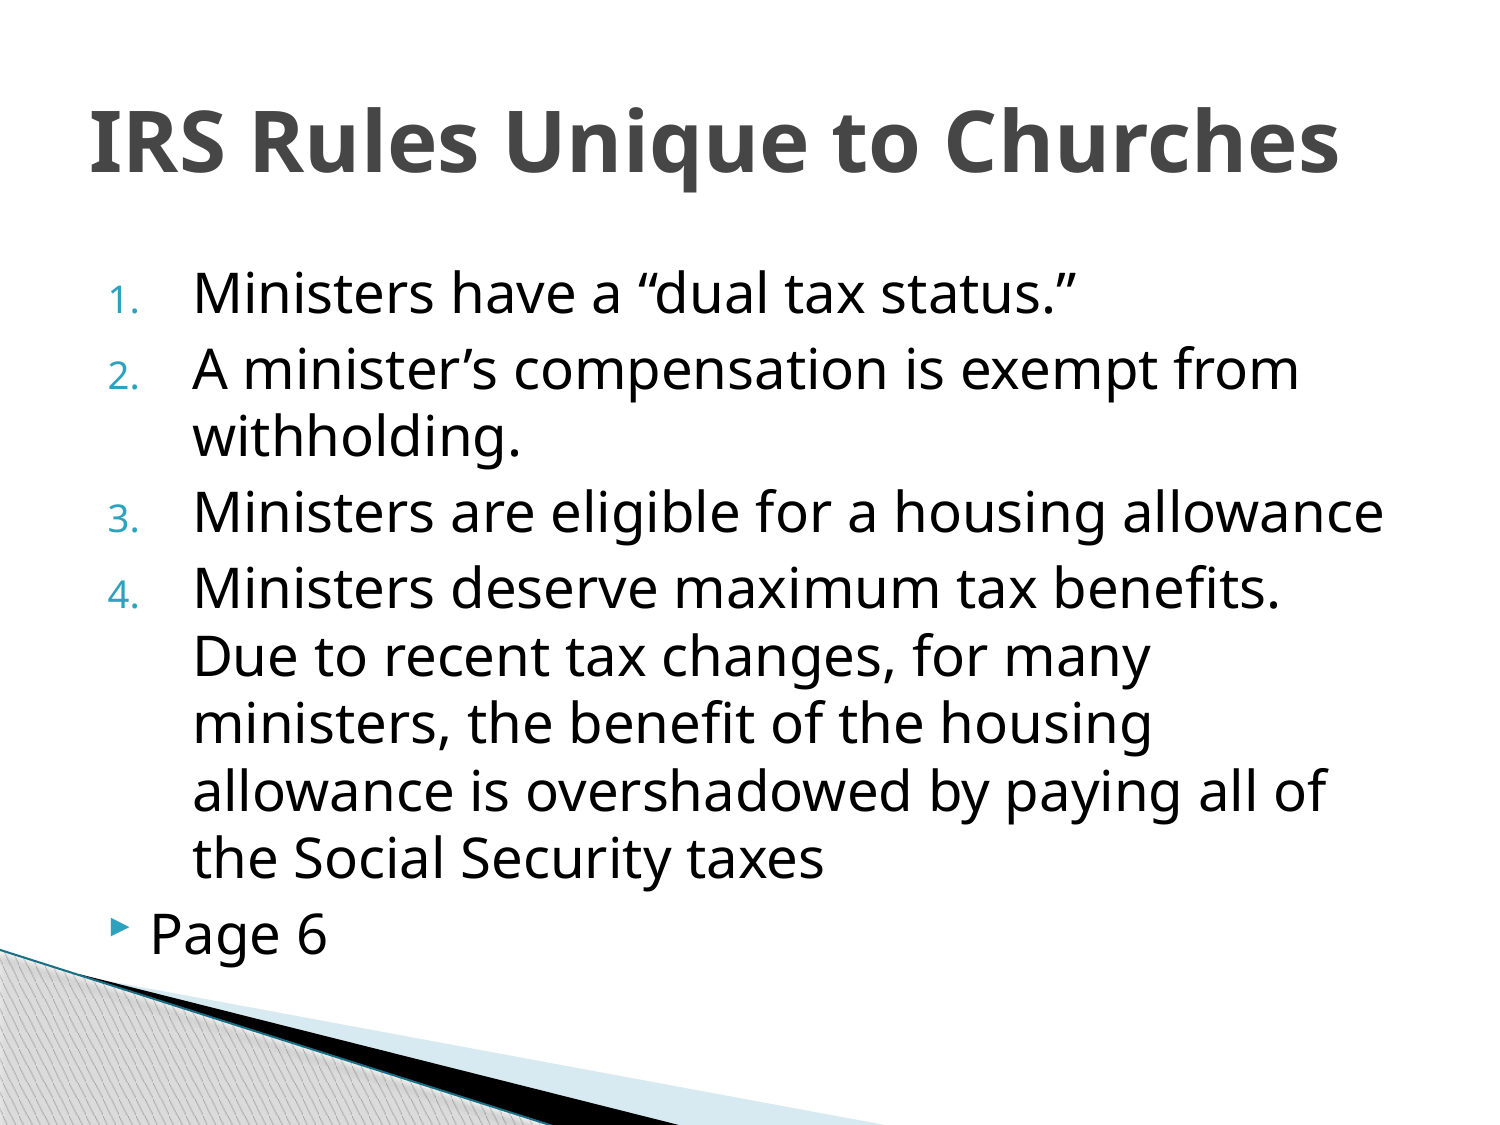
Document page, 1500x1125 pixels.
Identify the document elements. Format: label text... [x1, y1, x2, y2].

title IRS Rules Unique to Churches [75, 45, 1425, 233]
list Ministers have a “dual tax status.” A minister’s compensation is exempt from withholding. Ministers are eligible for a housing allowance Ministers deserve maximum tax benefits. Due to recent tax changes, for many ministers, the benefit of the housing allowance is overshadowed by paying all of the Social Security taxes Page 6 [75, 249, 1425, 993]
